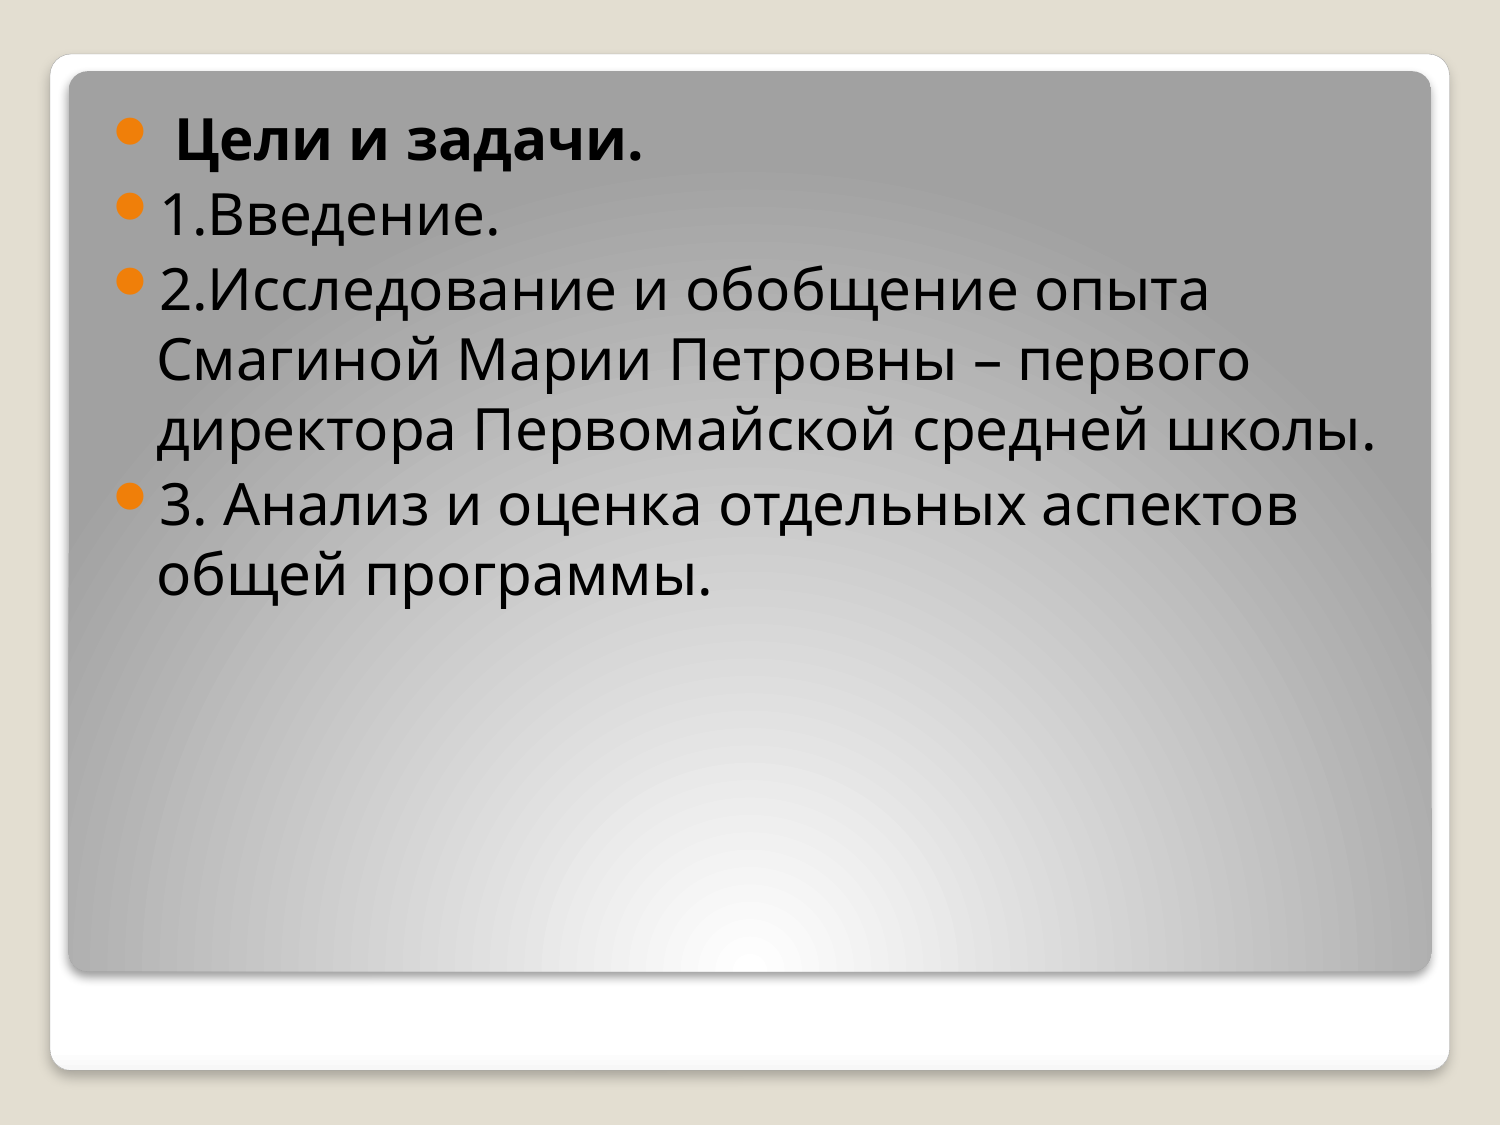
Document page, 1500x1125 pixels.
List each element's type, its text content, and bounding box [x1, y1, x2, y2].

list Цели и задачи. 1.Введение. 2.Исследование и обобщение опыта Смагиной Марии Петровны – первого директора Первомайской средней школы. 3. Анализ и оценка отдельных аспектов общей программы. [82, 86, 1425, 774]
